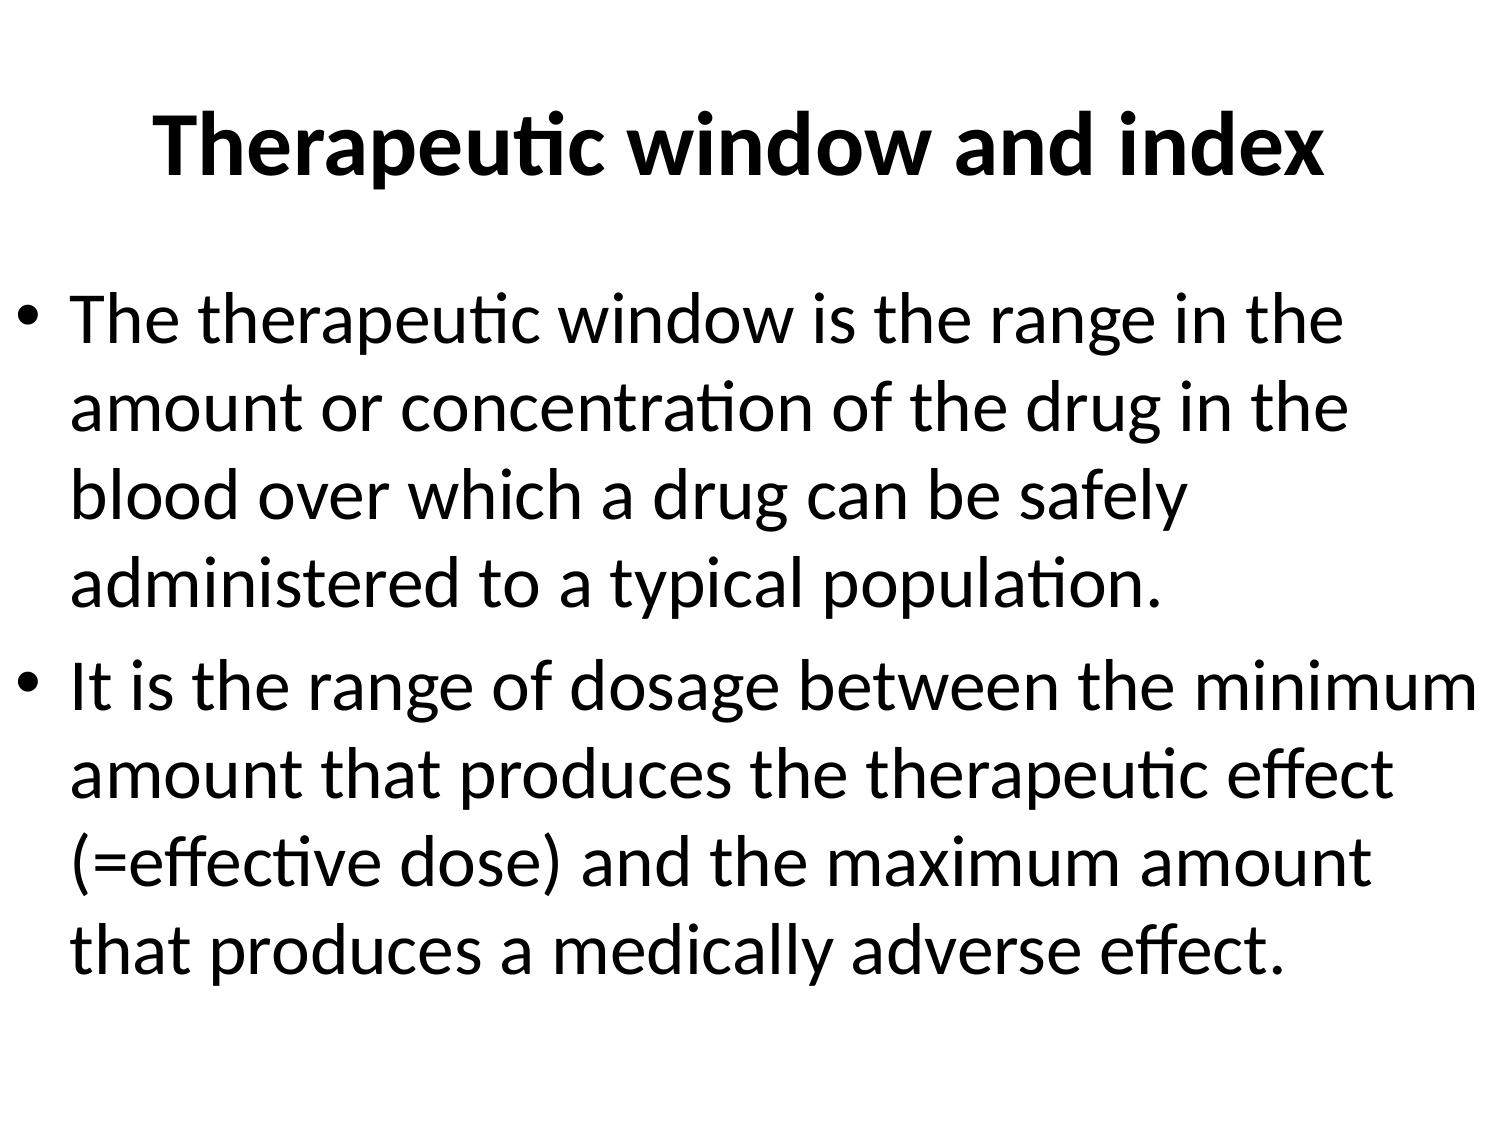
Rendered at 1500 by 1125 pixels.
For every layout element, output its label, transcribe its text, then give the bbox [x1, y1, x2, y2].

list The therapeutic window is the range in the amount or concentration of the drug in the blood over which a drug can be safely administered to a typical population. It is the range of dosage between the minimum amount that produces the therapeutic effect (=effective dose) and the maximum amount that produces a medically adverse effect. [0, 262, 1500, 1085]
title Therapeutic window and index [75, 45, 1425, 233]
